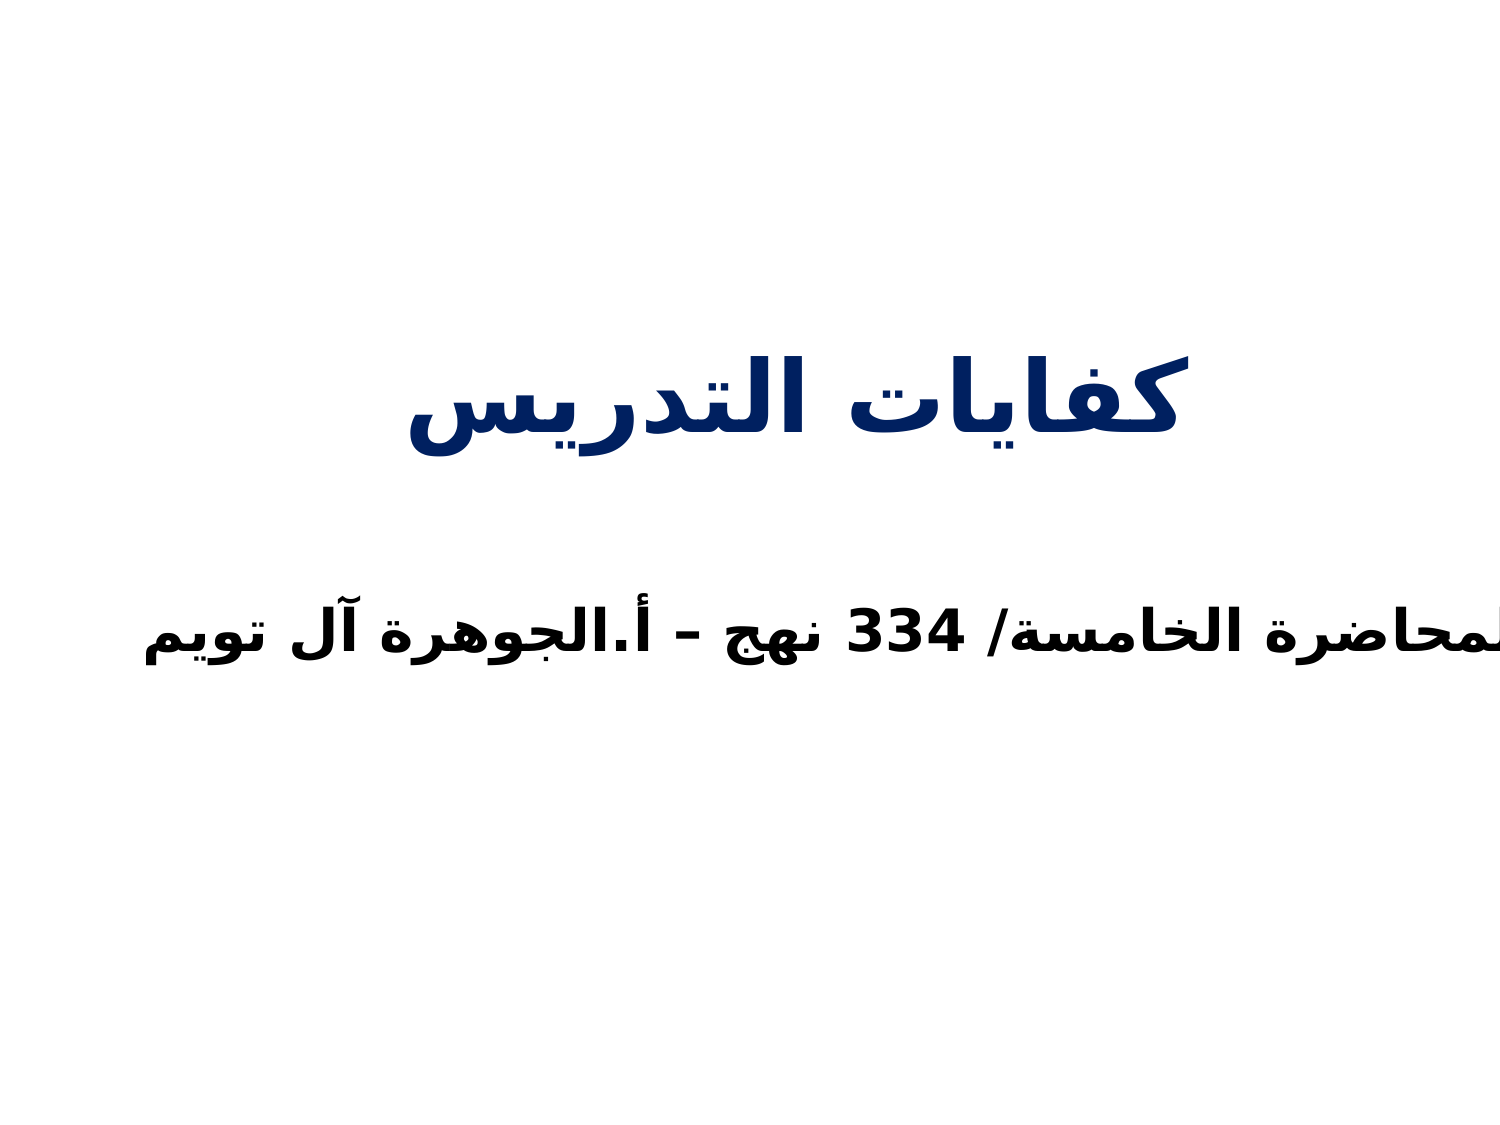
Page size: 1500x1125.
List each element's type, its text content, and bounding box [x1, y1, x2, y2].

title كفايات التدريس [159, 392, 1435, 586]
text_box المحاضرة الخامسة/ 334 نهج – أ.الجوهرة آل تويم [127, 586, 1500, 671]
